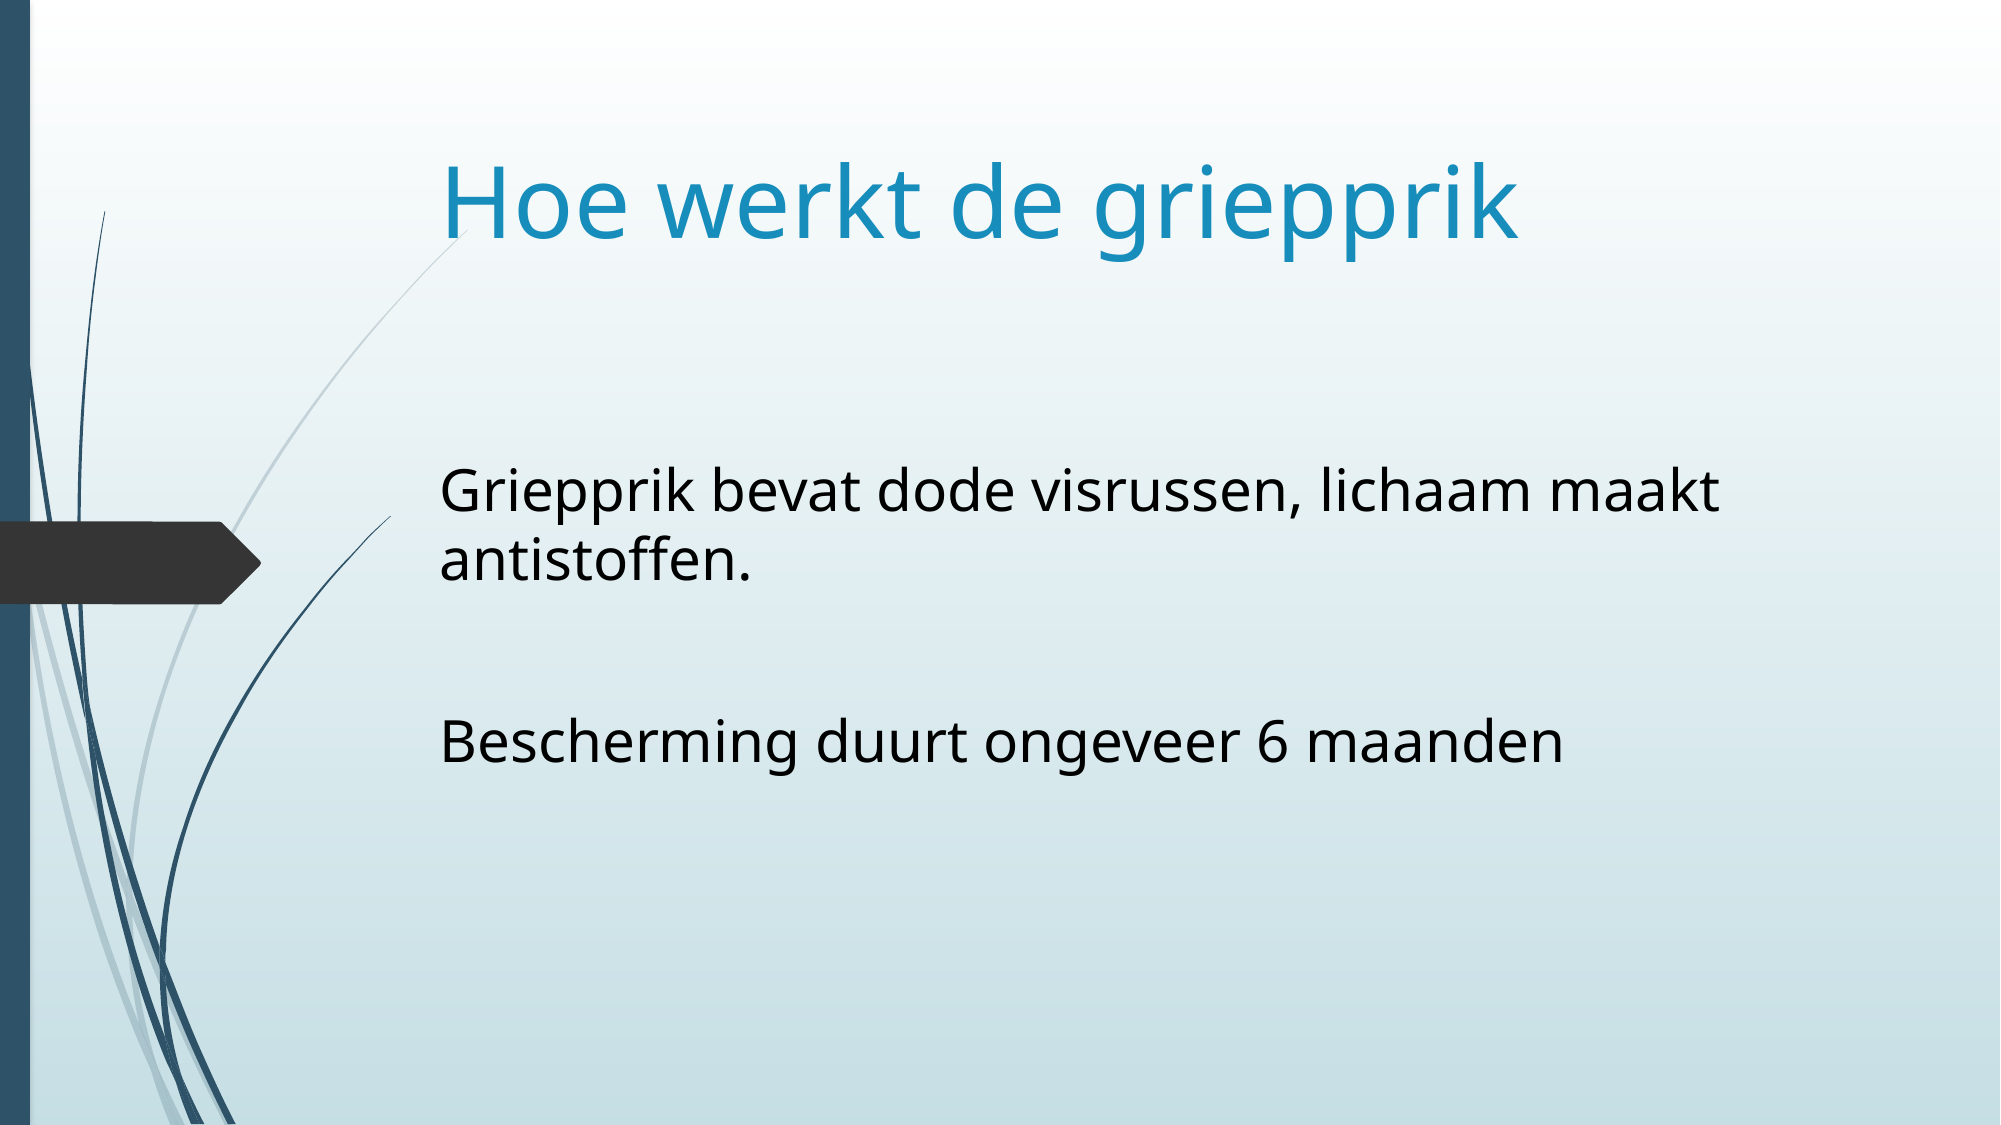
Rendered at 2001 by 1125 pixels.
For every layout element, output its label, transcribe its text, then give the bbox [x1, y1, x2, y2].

list Griepprik bevat dode visrussen, lichaam maakt antistoffen. Bescherming duurt ongeveer 6 maanden [424, 347, 1888, 970]
title Hoe werkt de griepprik [424, 99, 1888, 298]
